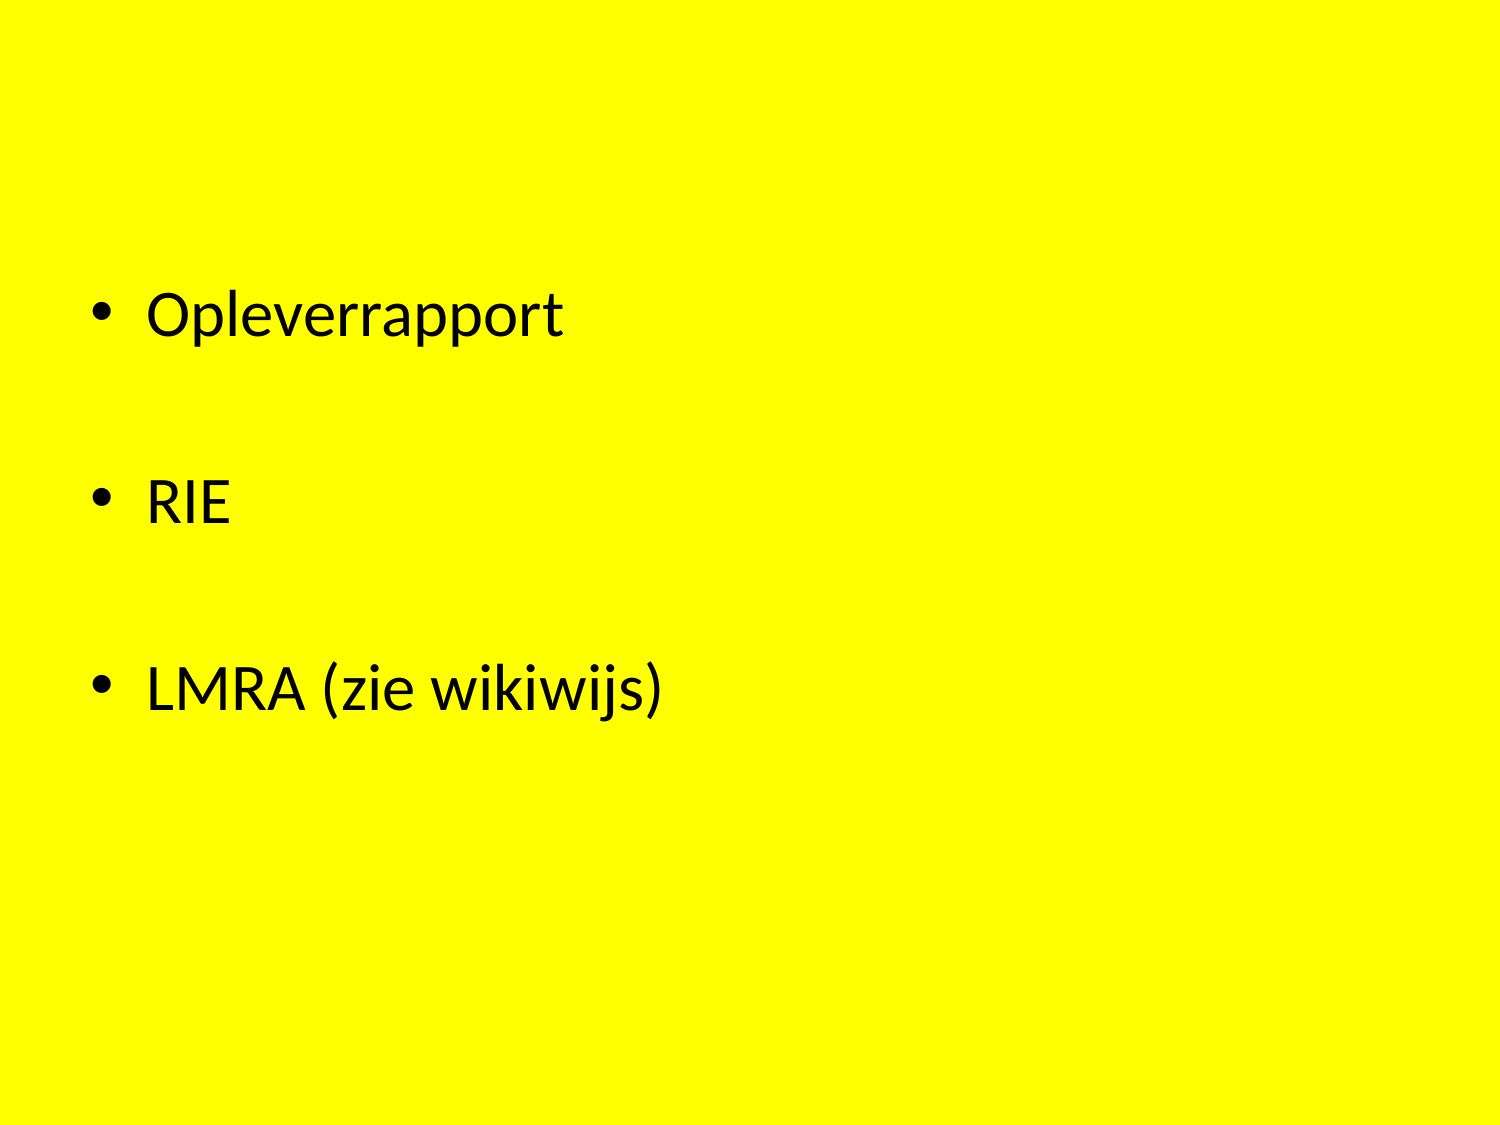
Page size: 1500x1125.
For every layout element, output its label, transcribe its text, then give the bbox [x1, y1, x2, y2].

list Opleverrapport RIE LMRA (zie wikiwijs) [75, 262, 1425, 1005]
